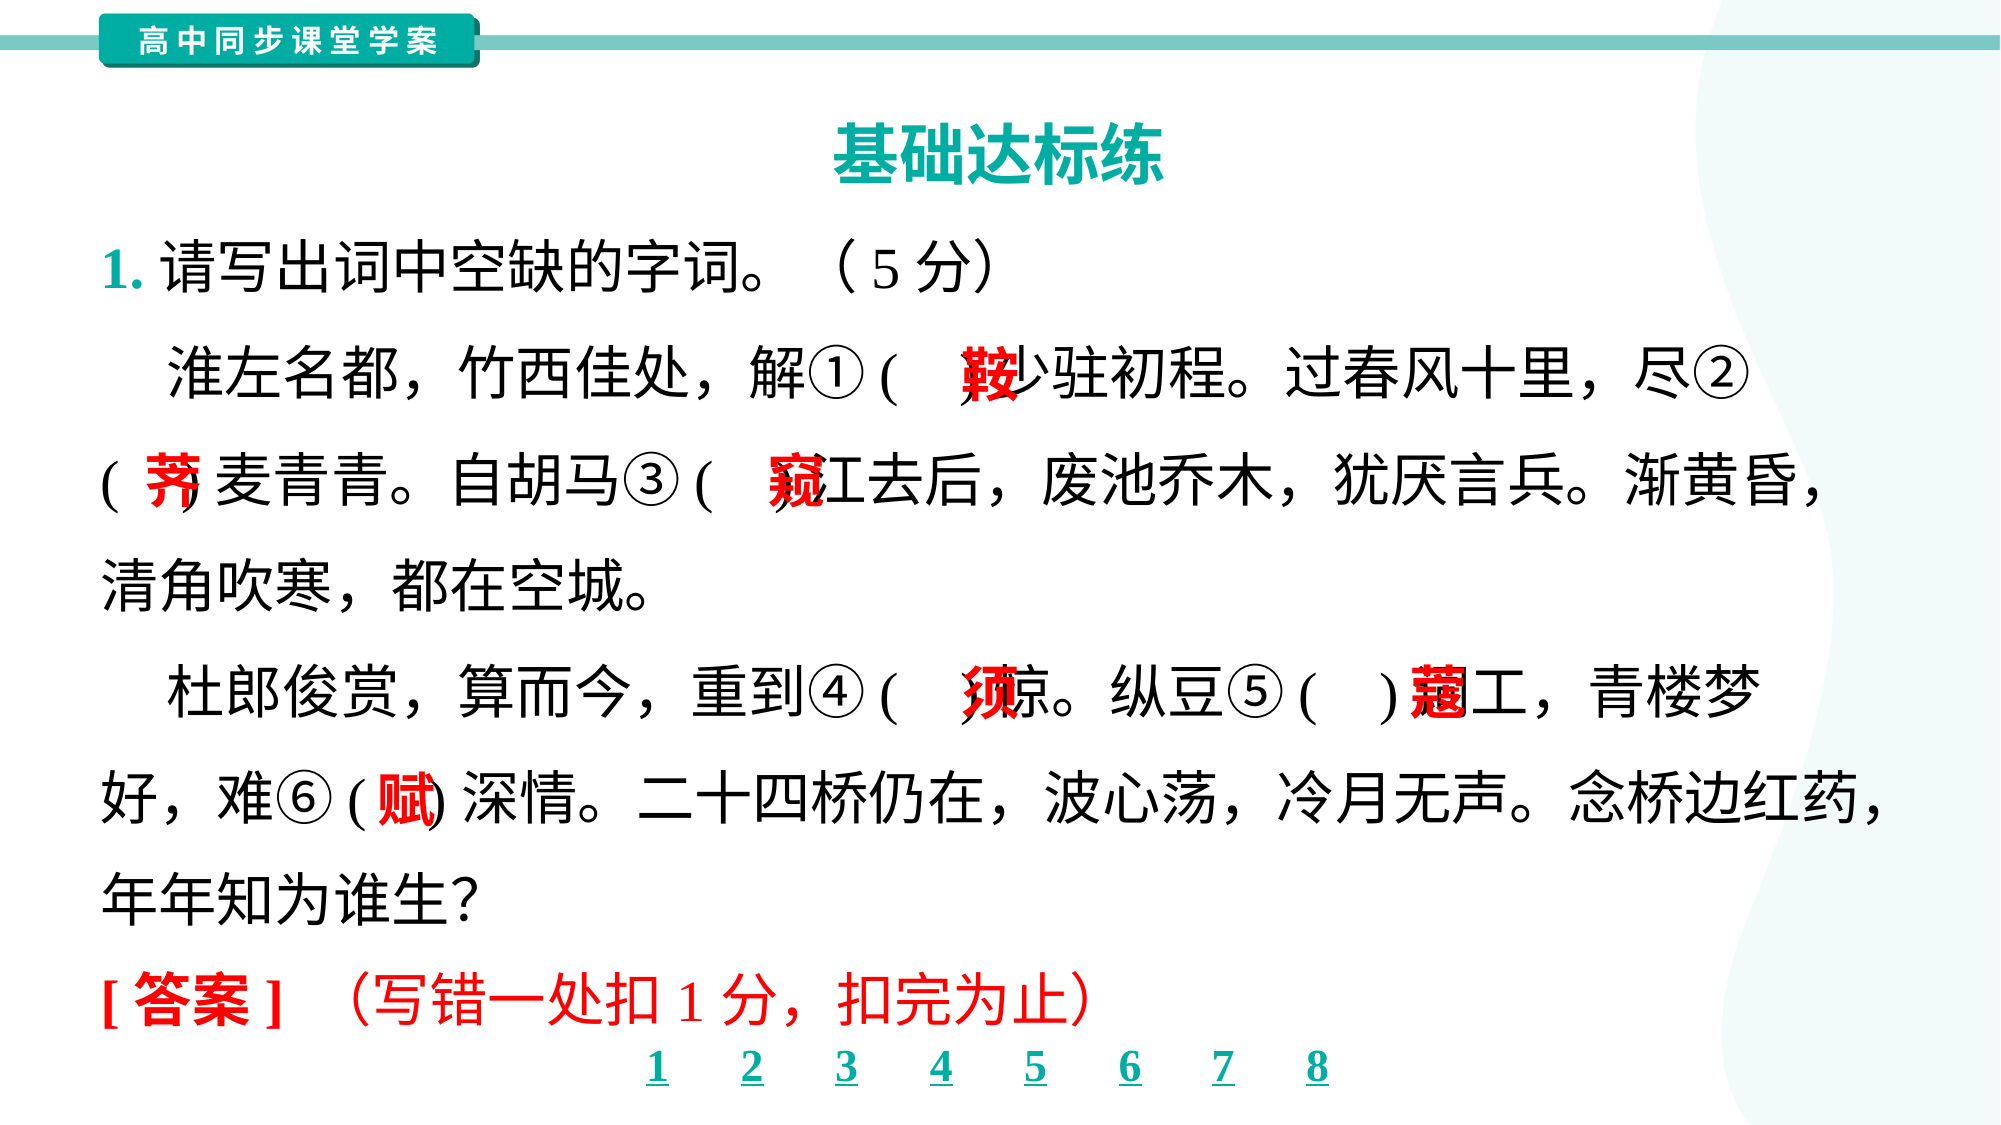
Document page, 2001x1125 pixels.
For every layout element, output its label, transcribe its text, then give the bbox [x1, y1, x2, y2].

text_box 荠 [123, 407, 224, 502]
text_box 须 [939, 620, 1041, 714]
picture [0, 0, 2000, 1125]
text_box 1.请写出词中空缺的字词。（5分） 淮左名都，竹西佳处，解①( )少驻初程。过春风十里，尽② ( )麦青青。自胡马③( )江去后，废池乔木，犹厌言兵。渐黄昏， 清角吹寒，都在空城。 杜郎俊赏，算而今，重到④( )惊。纵豆⑤( )词工，青楼梦 好，难⑥( )深情。二十四桥仍在，波心荡，冷月无声。念桥边红药， 年年知为谁生？ [100, 193, 1899, 923]
text_box [答案] （写错一处扣1分，扣完为止） [100, 928, 1899, 1022]
text_box 赋 [356, 726, 458, 821]
text_box 基础达标练 [100, 76, 1899, 193]
text_box 窥 [746, 407, 848, 502]
text_box 鞍 [939, 301, 1041, 396]
text_box 蔻 [1387, 620, 1489, 714]
